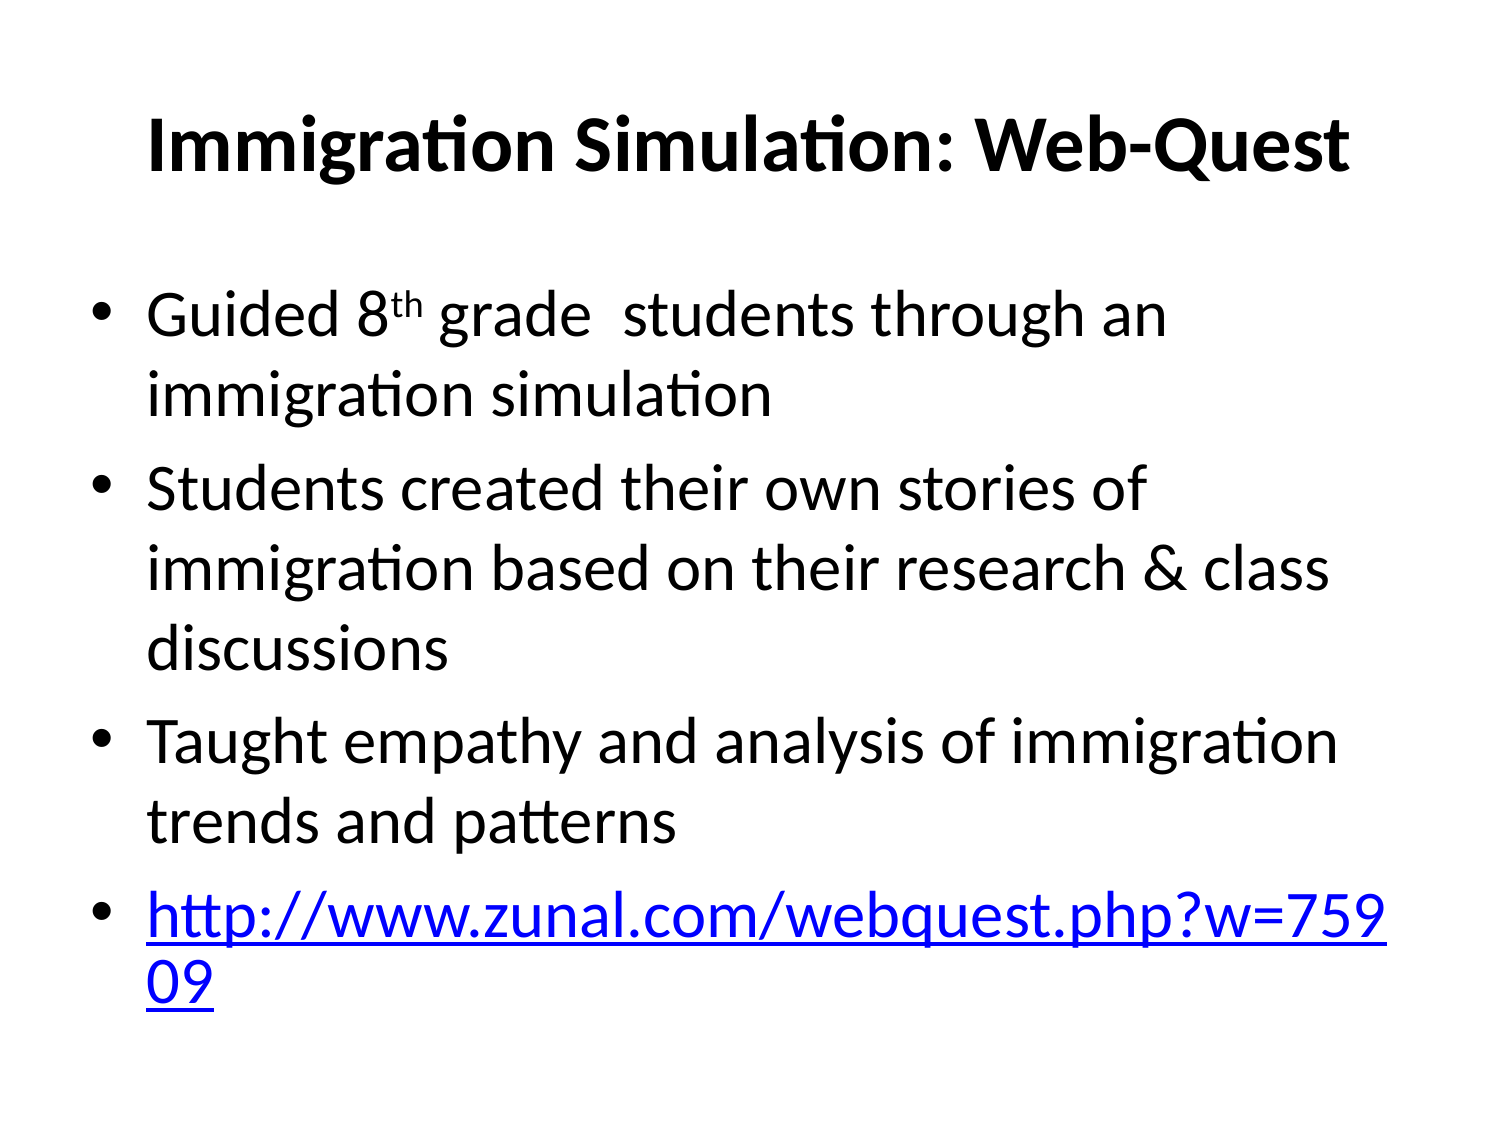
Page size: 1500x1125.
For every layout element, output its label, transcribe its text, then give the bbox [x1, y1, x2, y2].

title Immigration Simulation: Web-Quest [75, 45, 1425, 233]
list Guided 8th grade students through an immigration simulation Students created their own stories of immigration based on their research & class discussions Taught empathy and analysis of immigration trends and patterns http://www.zunal.com/webquest.php?w=75909 [75, 262, 1425, 1005]
